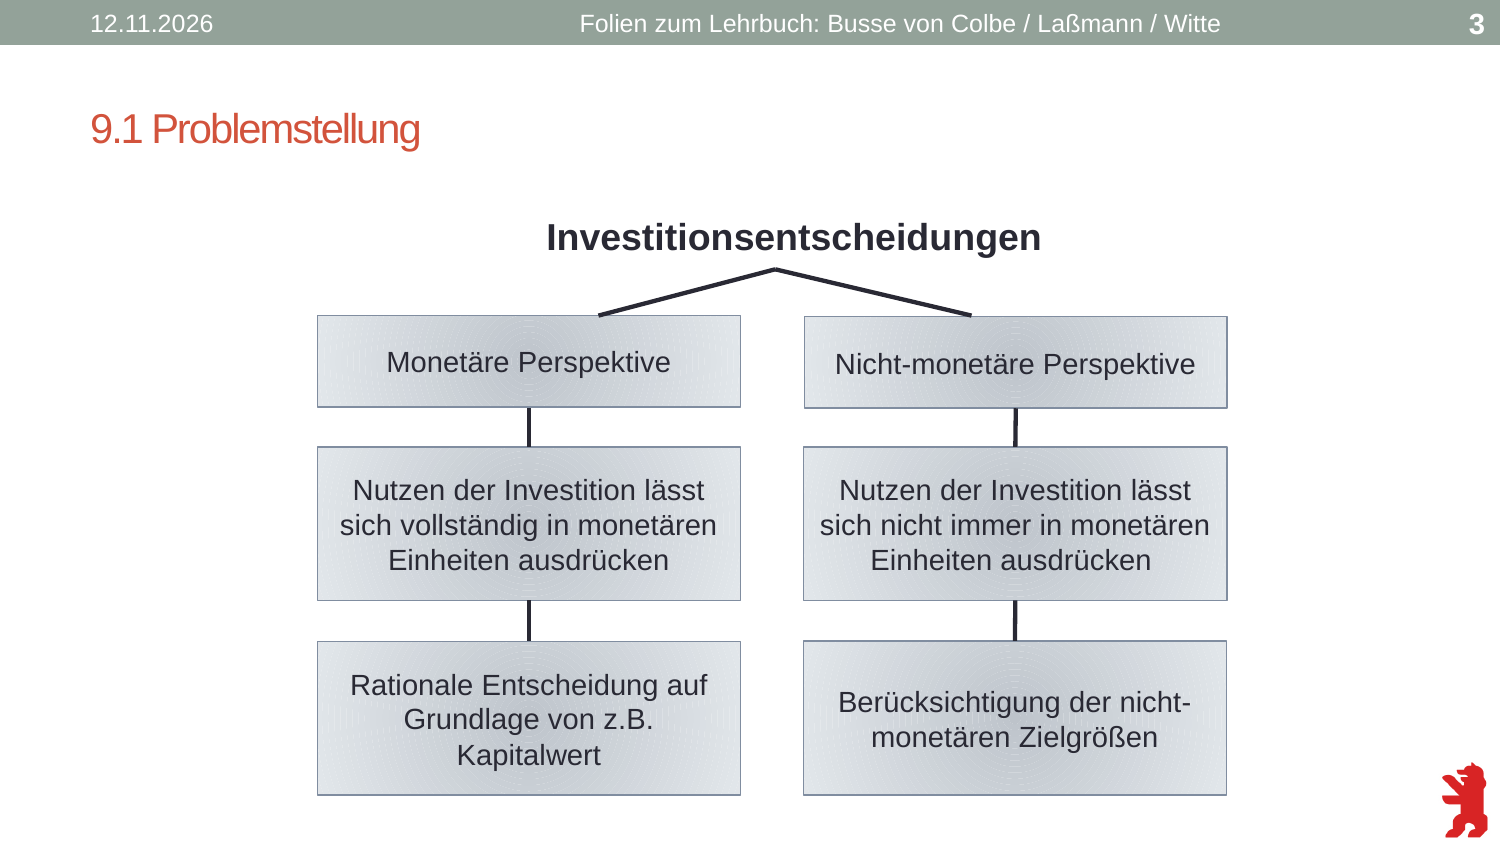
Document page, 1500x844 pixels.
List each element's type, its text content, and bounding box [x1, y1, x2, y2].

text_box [317, 269, 1228, 796]
text_box Investitionsentscheidungen [531, 205, 1058, 266]
picture [1434, 760, 1500, 844]
slide_number 3 [1325, 2, 1500, 43]
footer Folien zum Lehrbuch: Busse von Colbe / Laßmann / Witte [562, 2, 1238, 43]
title 9.1 Problemstellung [75, 65, 1500, 188]
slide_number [75, 2, 550, 43]
